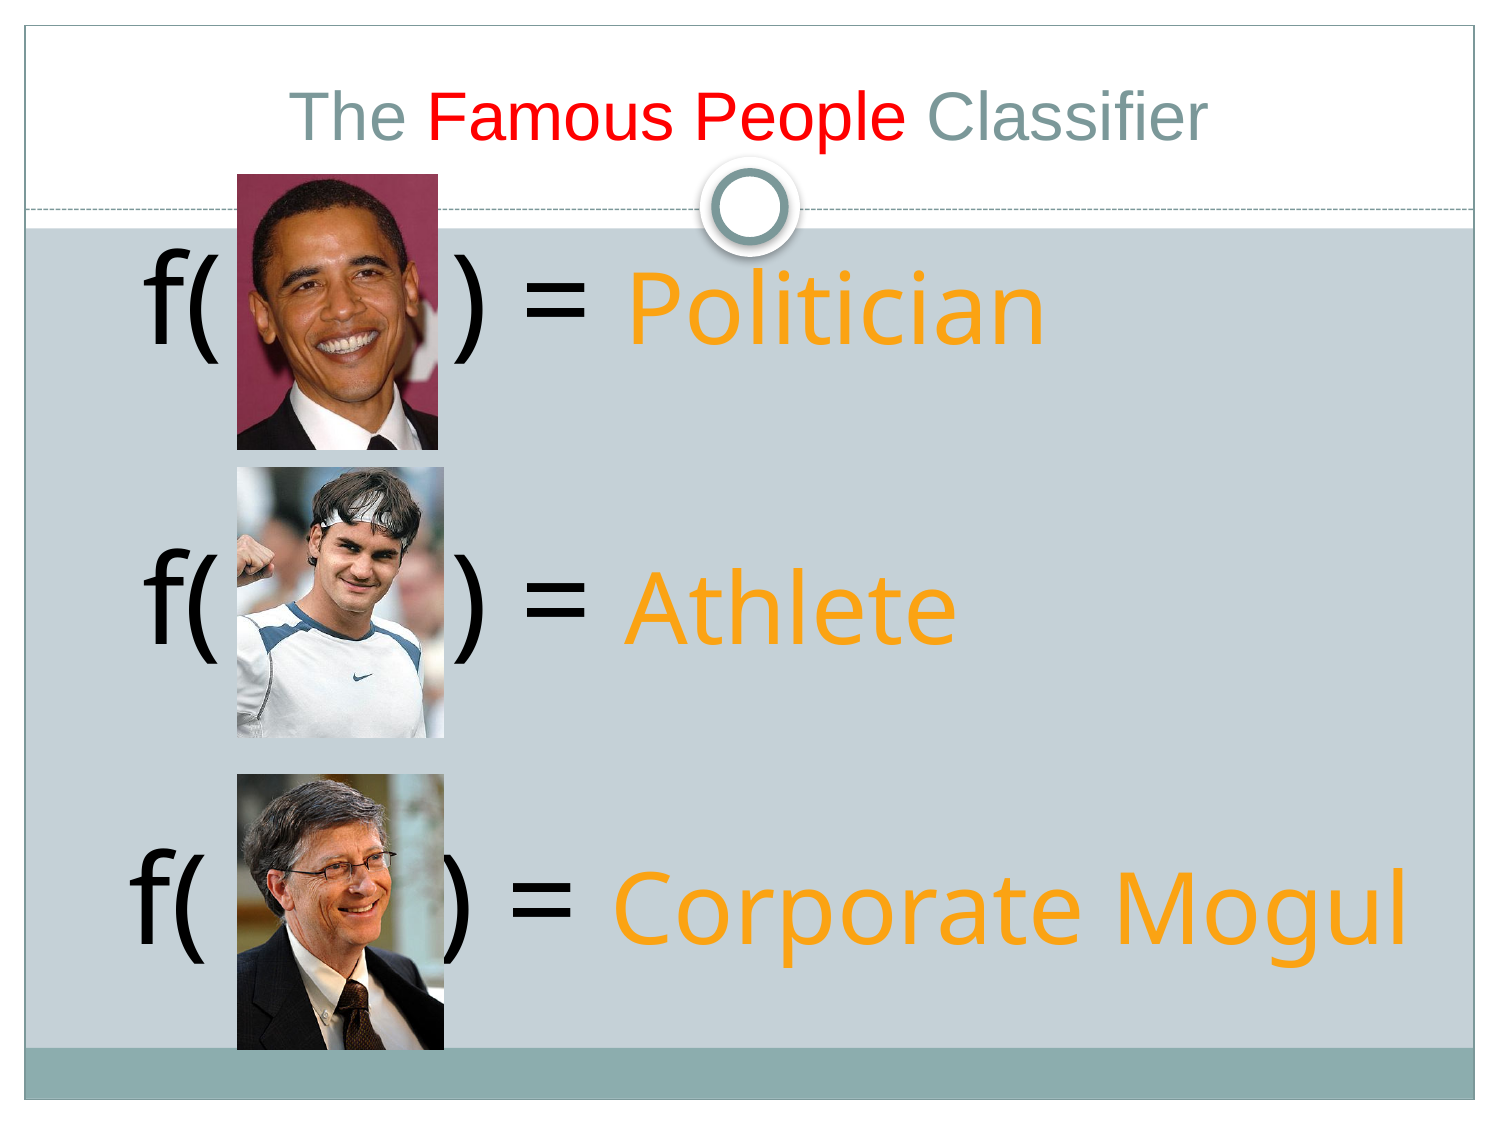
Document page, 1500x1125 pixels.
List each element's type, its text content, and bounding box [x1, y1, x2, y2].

text_box f( ) = Corporate Mogul [449, 812, 1427, 978]
picture [237, 774, 445, 1051]
text_box f( ) = Politician [127, 212, 230, 378]
picture [237, 174, 438, 451]
text_box f( ) = Corporate Mogul [114, 812, 230, 978]
picture [236, 467, 444, 738]
text_box f( ) = Politician [443, 212, 1066, 378]
title The Famous People Classifier [49, 37, 1450, 162]
text_box f( ) = Athlete [127, 512, 230, 678]
text_box f( ) = Athlete [449, 512, 976, 678]
